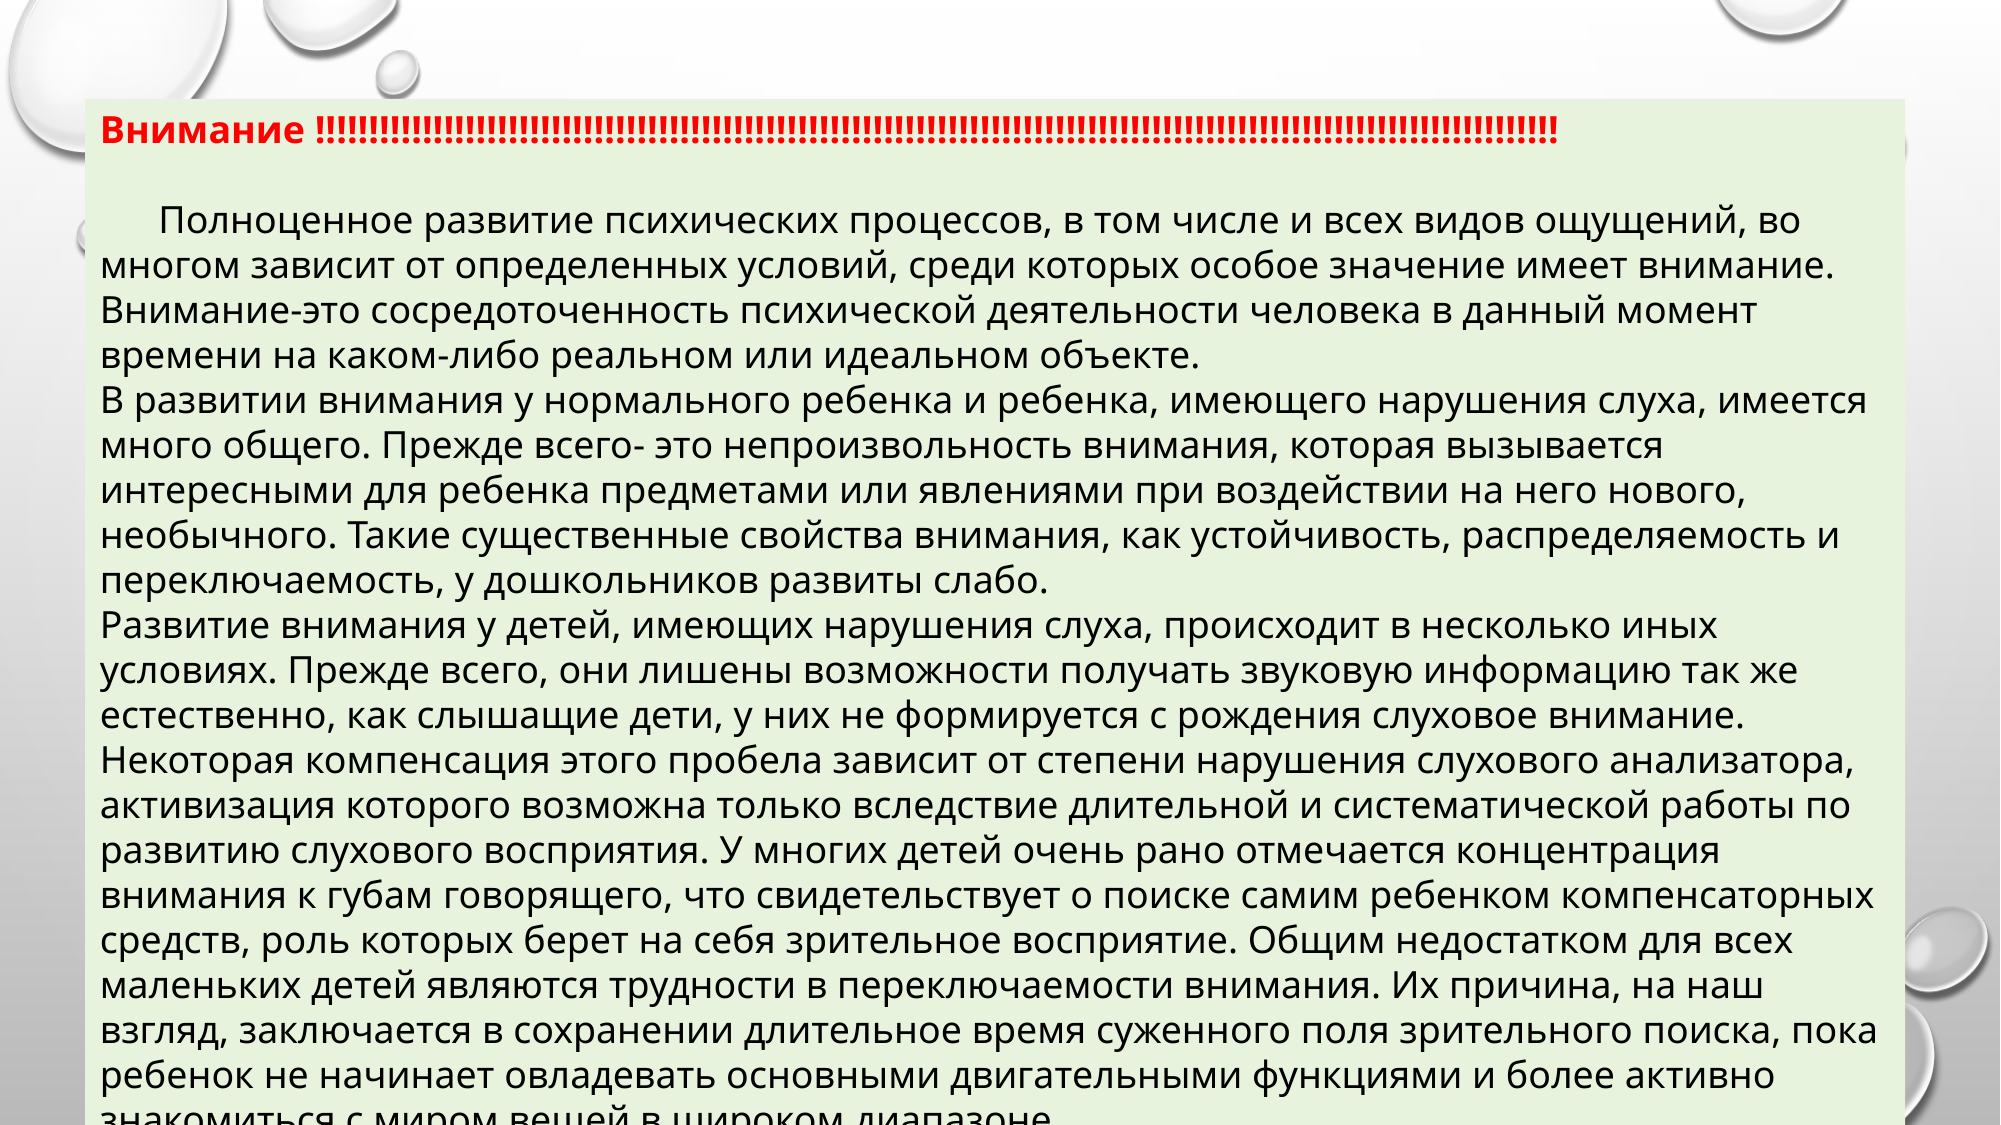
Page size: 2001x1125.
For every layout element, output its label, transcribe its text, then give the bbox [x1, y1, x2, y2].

picture [0, 0, 2000, 1125]
text_box Внимание !!!!!!!!!!!!!!!!!!!!!!!!!!!!!!!!!!!!!!!!!!!!!!!!!!!!!!!!!!!!!!!!!!!!!!!!!!!!!!!!!!!!!!!!!!!!!!!!!!!!!!!!!!!!!!!!!!!! Полноценное развитие психических процессов, в том числе и всех видов ощущений, во многом зависит от определенных условий, среди которых особое значение имеет внимание. Внимание-это сосредоточенность психической деятельности человека в данный момент времени на каком-либо реальном или идеальном объекте. В развитии внимания у нормального ребенка и ребенка, имеющего нарушения слуха, имеется много общего. Прежде всего- это непроизвольность внимания, которая вызывается интересными для ребенка предметами или явлениями при воздействии на него нового, необычного. Такие существенные свойства внимания, как устойчивость, распределяемость и переключаемость, у дошкольников развиты слабо. Развитие внимания у детей, имеющих нарушения слуха, происходит в несколько иных условиях. Прежде всего, они лишены возможности получать звуковую информацию так же естественно, как слышащие дети, у них не формируется с рождения слуховое внимание. Некоторая компенсация этого пробела зависит от степени нарушения слухового анализатора, активизация которого возможна только вследствие длительной и систематической работы по развитию слухового восприятия. У многих детей очень рано отмечается концентрация внимания к губам говорящего, что свидетельствует о поиске самим ребенком компенсаторных средств, роль которых берет на себя зрительное восприятие. Общим недостатком для всех маленьких детей являются трудности в переключаемости внимания. Их причина, на наш взгляд, заключается в сохранении длительное время суженного поля зрительного поиска, пока ребенок не начинает овладевать основными двигательными функциями и более активно знакомиться с миром вещей в широком диапазоне. [85, 98, 1906, 1125]
